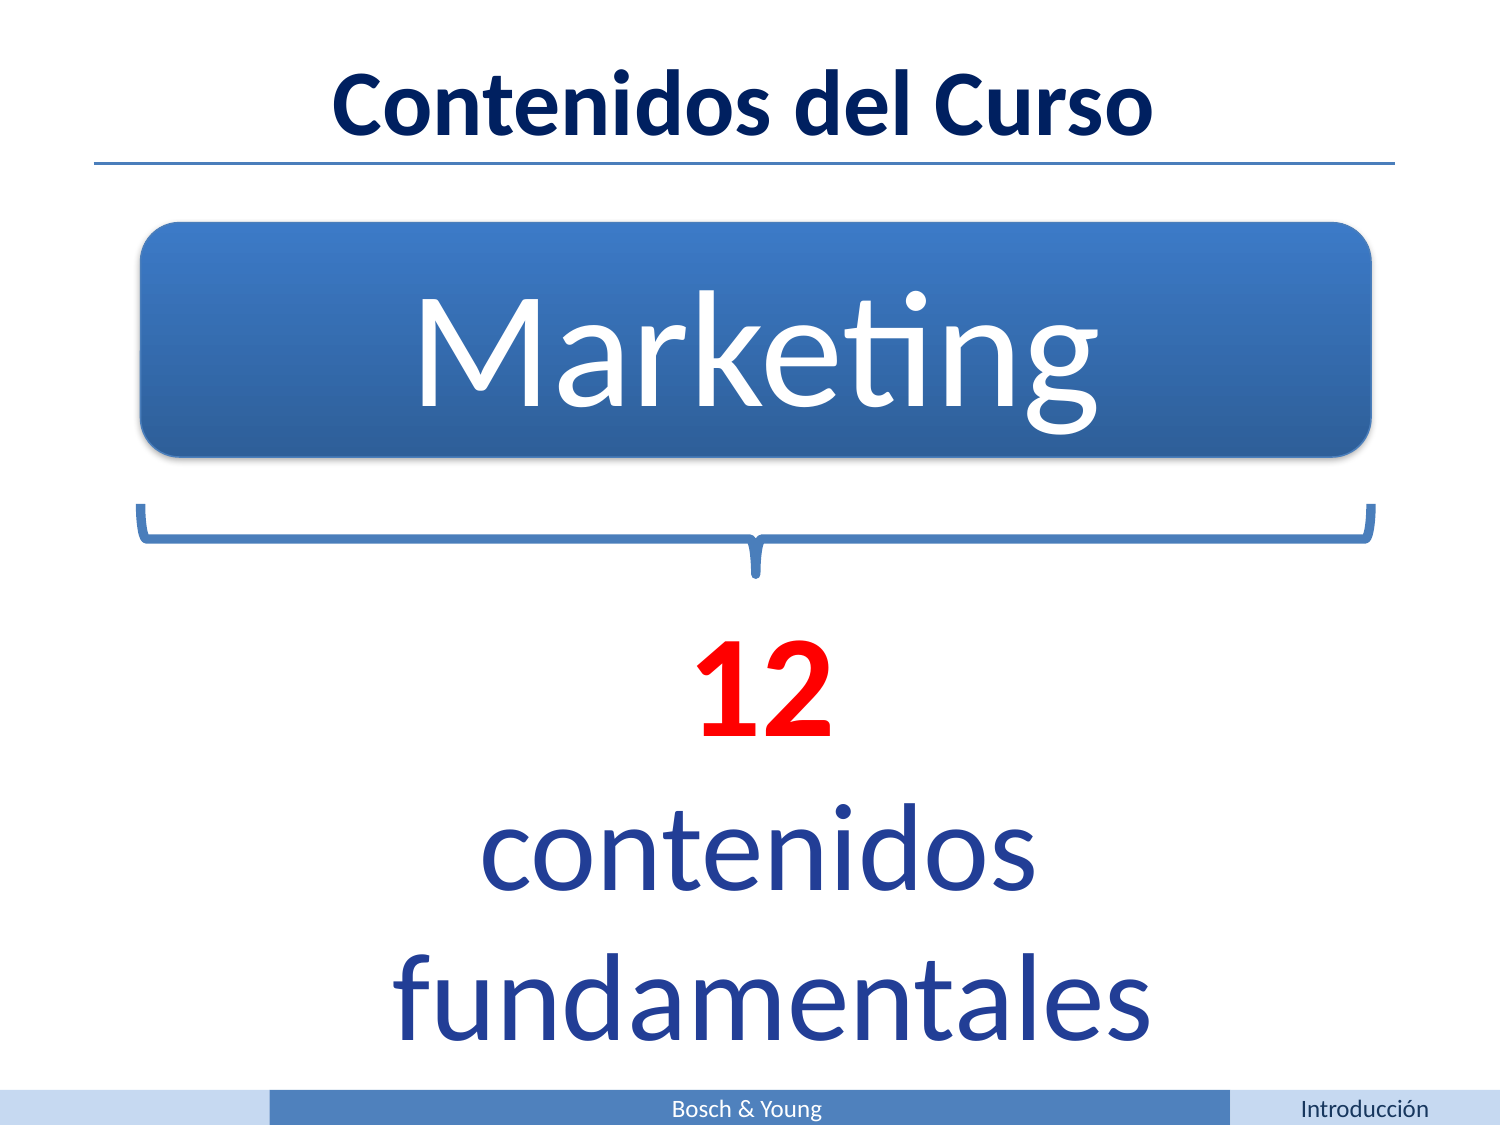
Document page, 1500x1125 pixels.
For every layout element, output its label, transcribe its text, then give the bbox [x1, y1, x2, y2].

text_box 12 contenidos fundamentales [93, 583, 1454, 1073]
text_box Bosch & Young [272, 1088, 1228, 1125]
text_box Contenidos del Curso [58, 34, 1430, 162]
text_box [0, 1088, 272, 1125]
text_box Marketing [139, 221, 1372, 458]
text_box Introducción [1228, 1088, 1500, 1125]
text_box [139, 503, 1372, 576]
